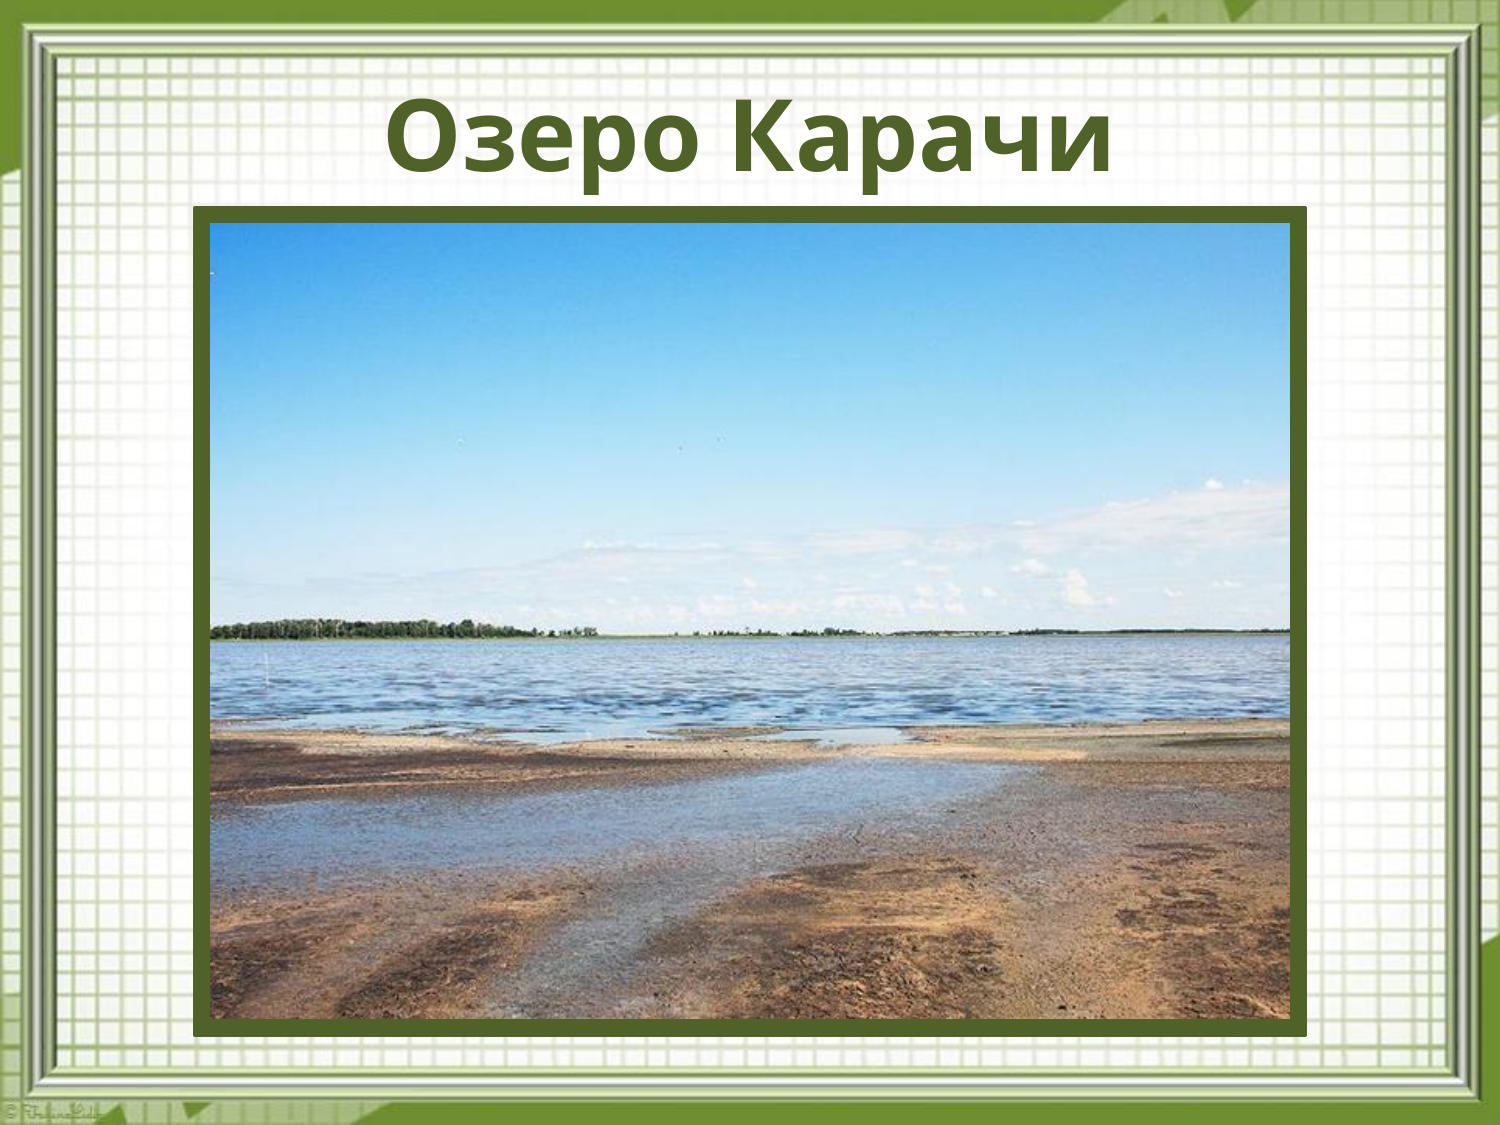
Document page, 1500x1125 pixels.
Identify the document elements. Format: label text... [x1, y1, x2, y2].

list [206, 219, 1294, 1024]
title Озеро Карачи [75, 78, 1425, 185]
picture [0, 0, 1500, 1125]
text_box [193, 206, 1307, 1037]
